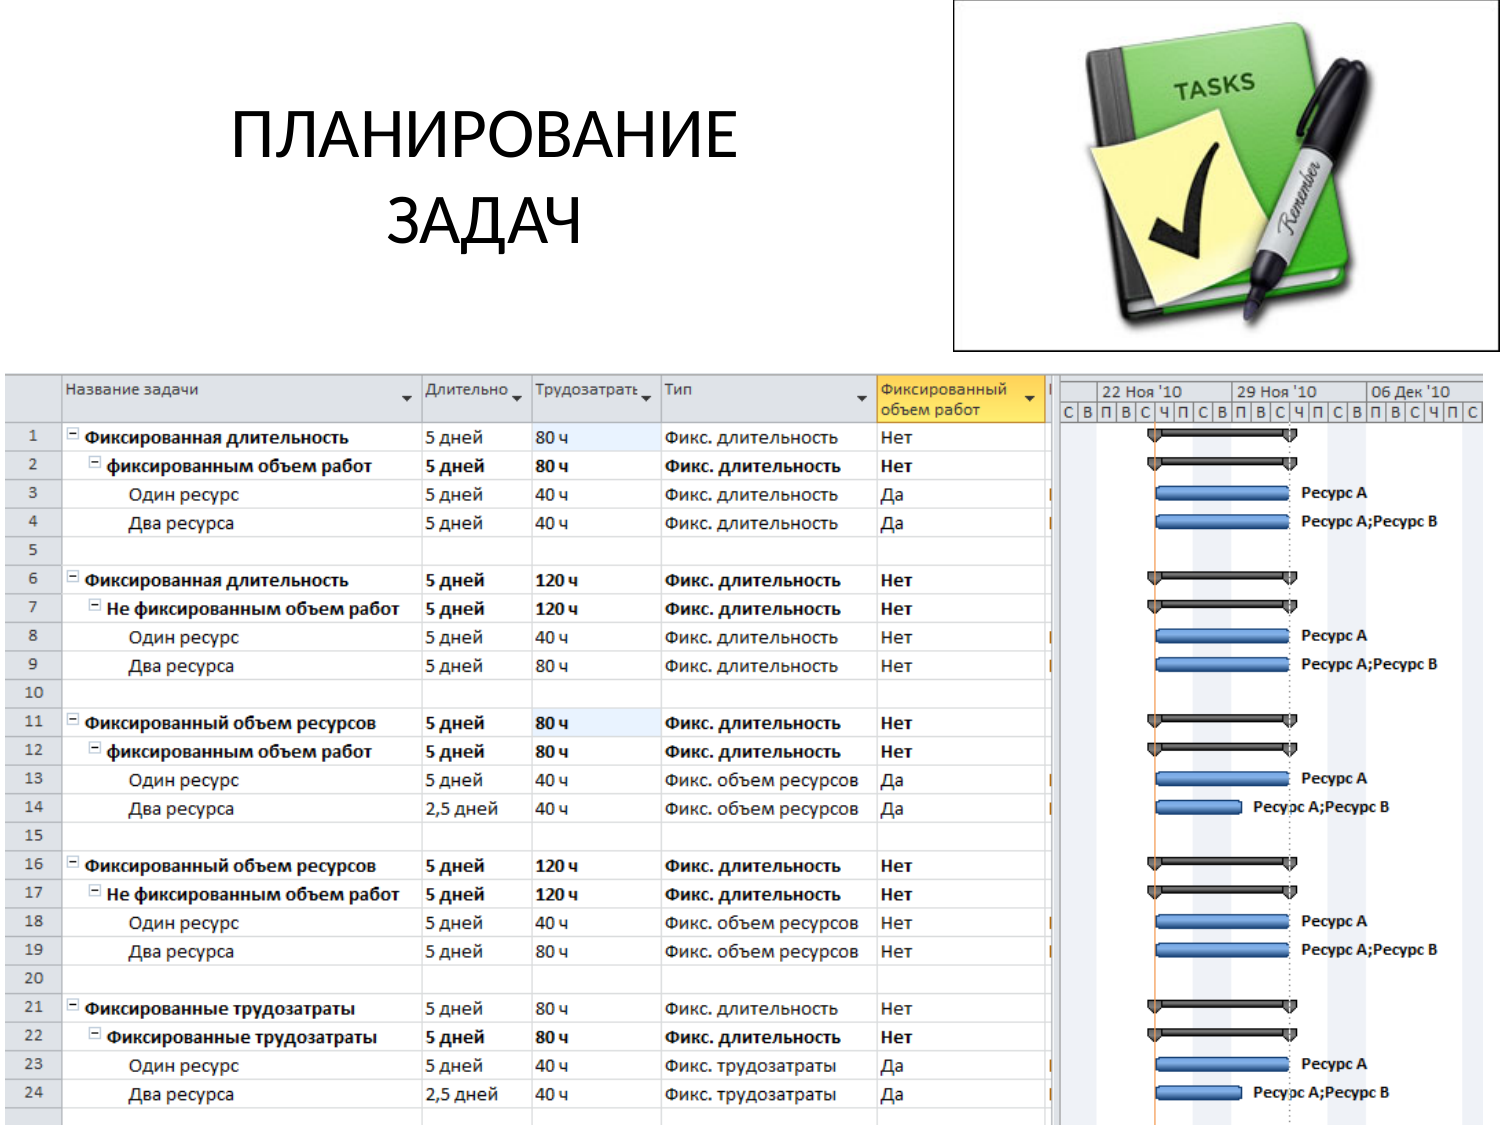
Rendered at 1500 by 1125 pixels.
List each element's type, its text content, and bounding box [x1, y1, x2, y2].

picture [5, 373, 1483, 1125]
picture [952, 0, 1500, 352]
title ПЛАНИРОВАНИЕ ЗАДАЧ [112, 78, 859, 266]
